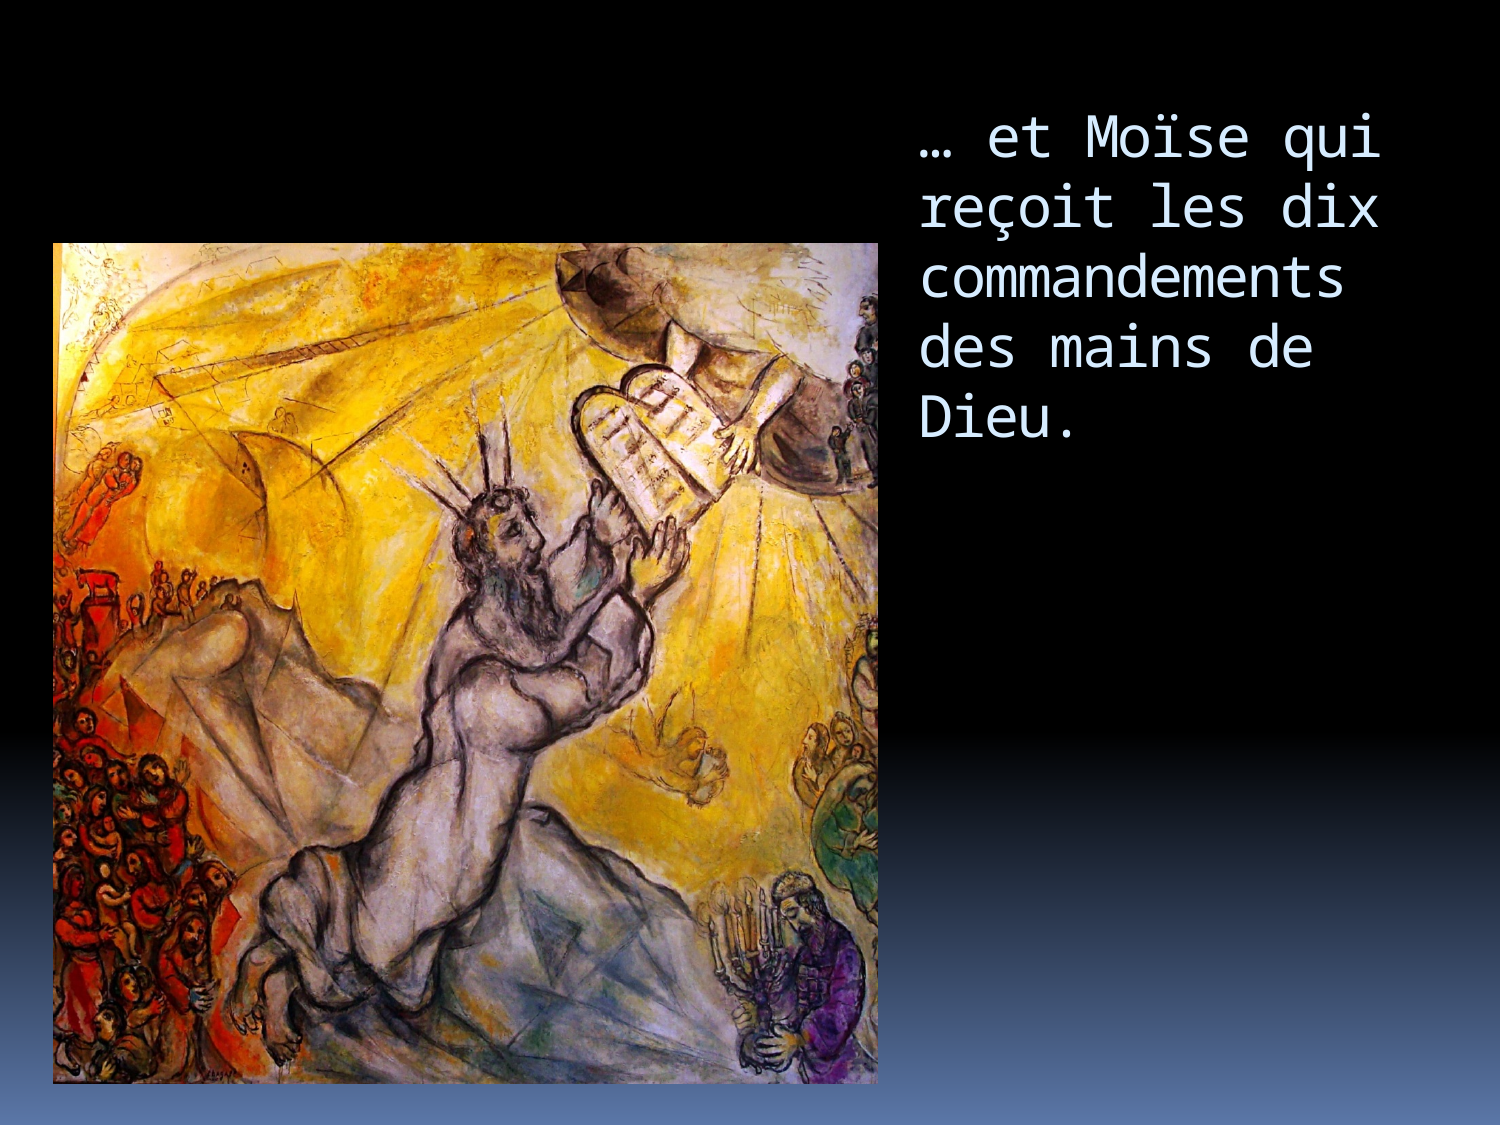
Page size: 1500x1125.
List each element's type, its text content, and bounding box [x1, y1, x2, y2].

text_box … et Moïse qui reçoit les dix commandements des mains de Dieu. [903, 91, 1459, 421]
picture [52, 243, 878, 1085]
